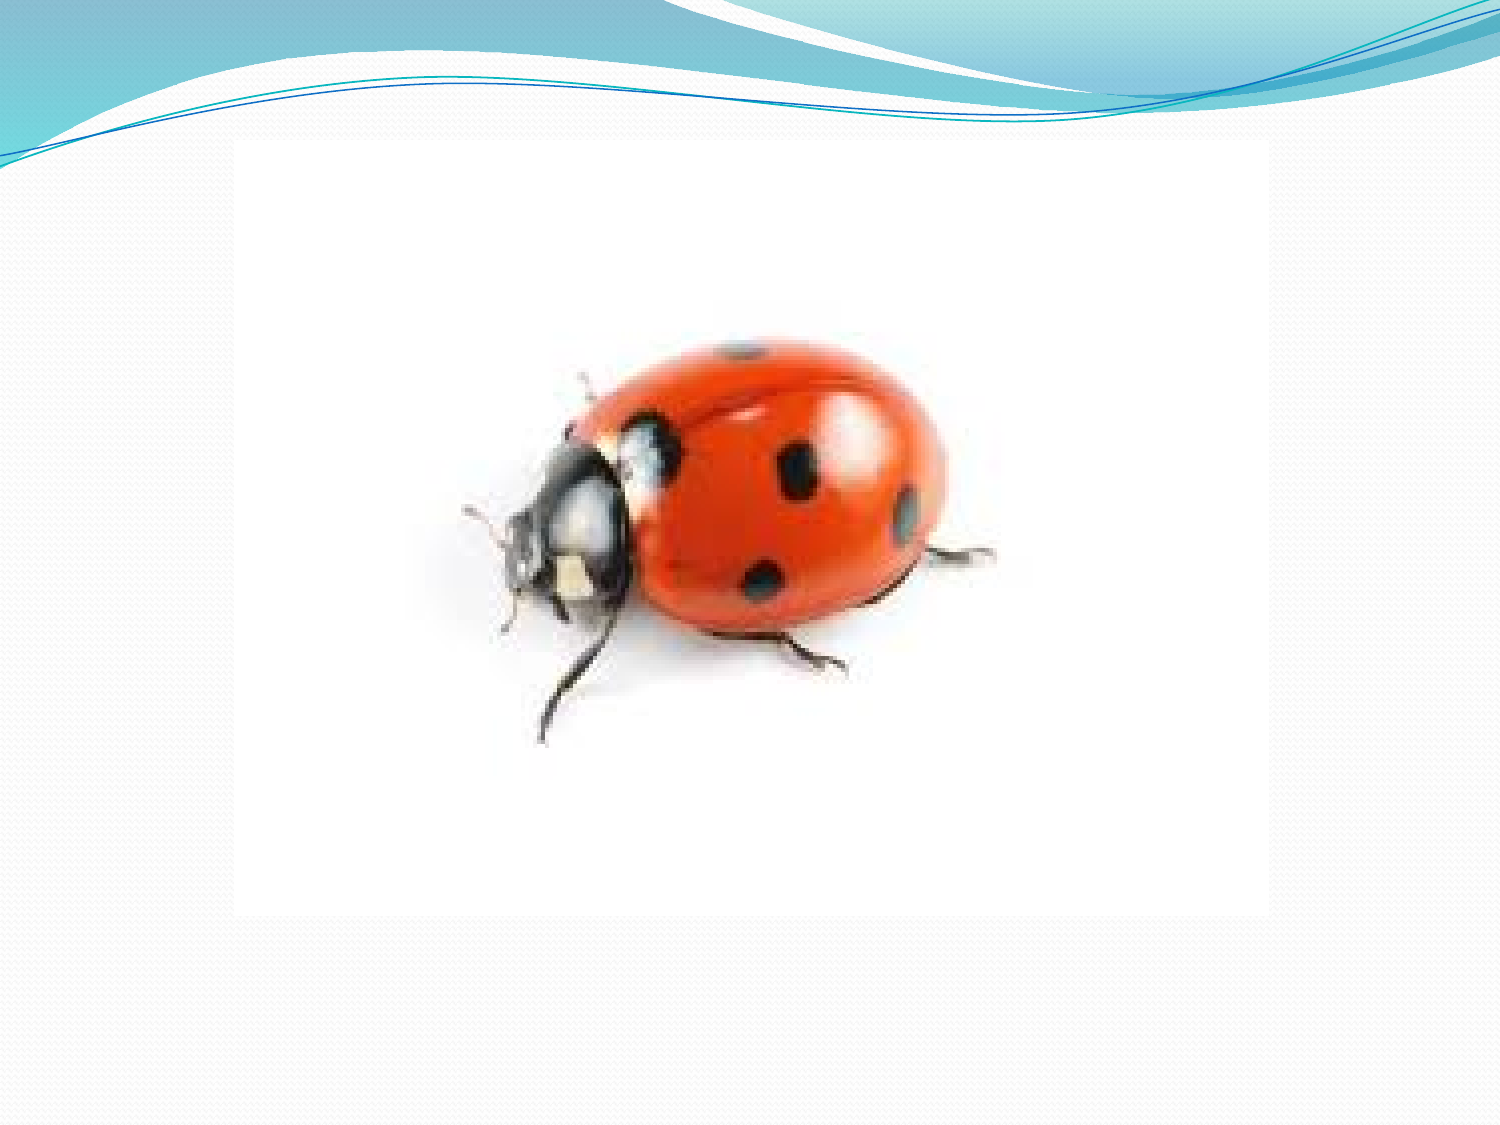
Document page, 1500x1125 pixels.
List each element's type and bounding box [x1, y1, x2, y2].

picture [234, 140, 1269, 916]
